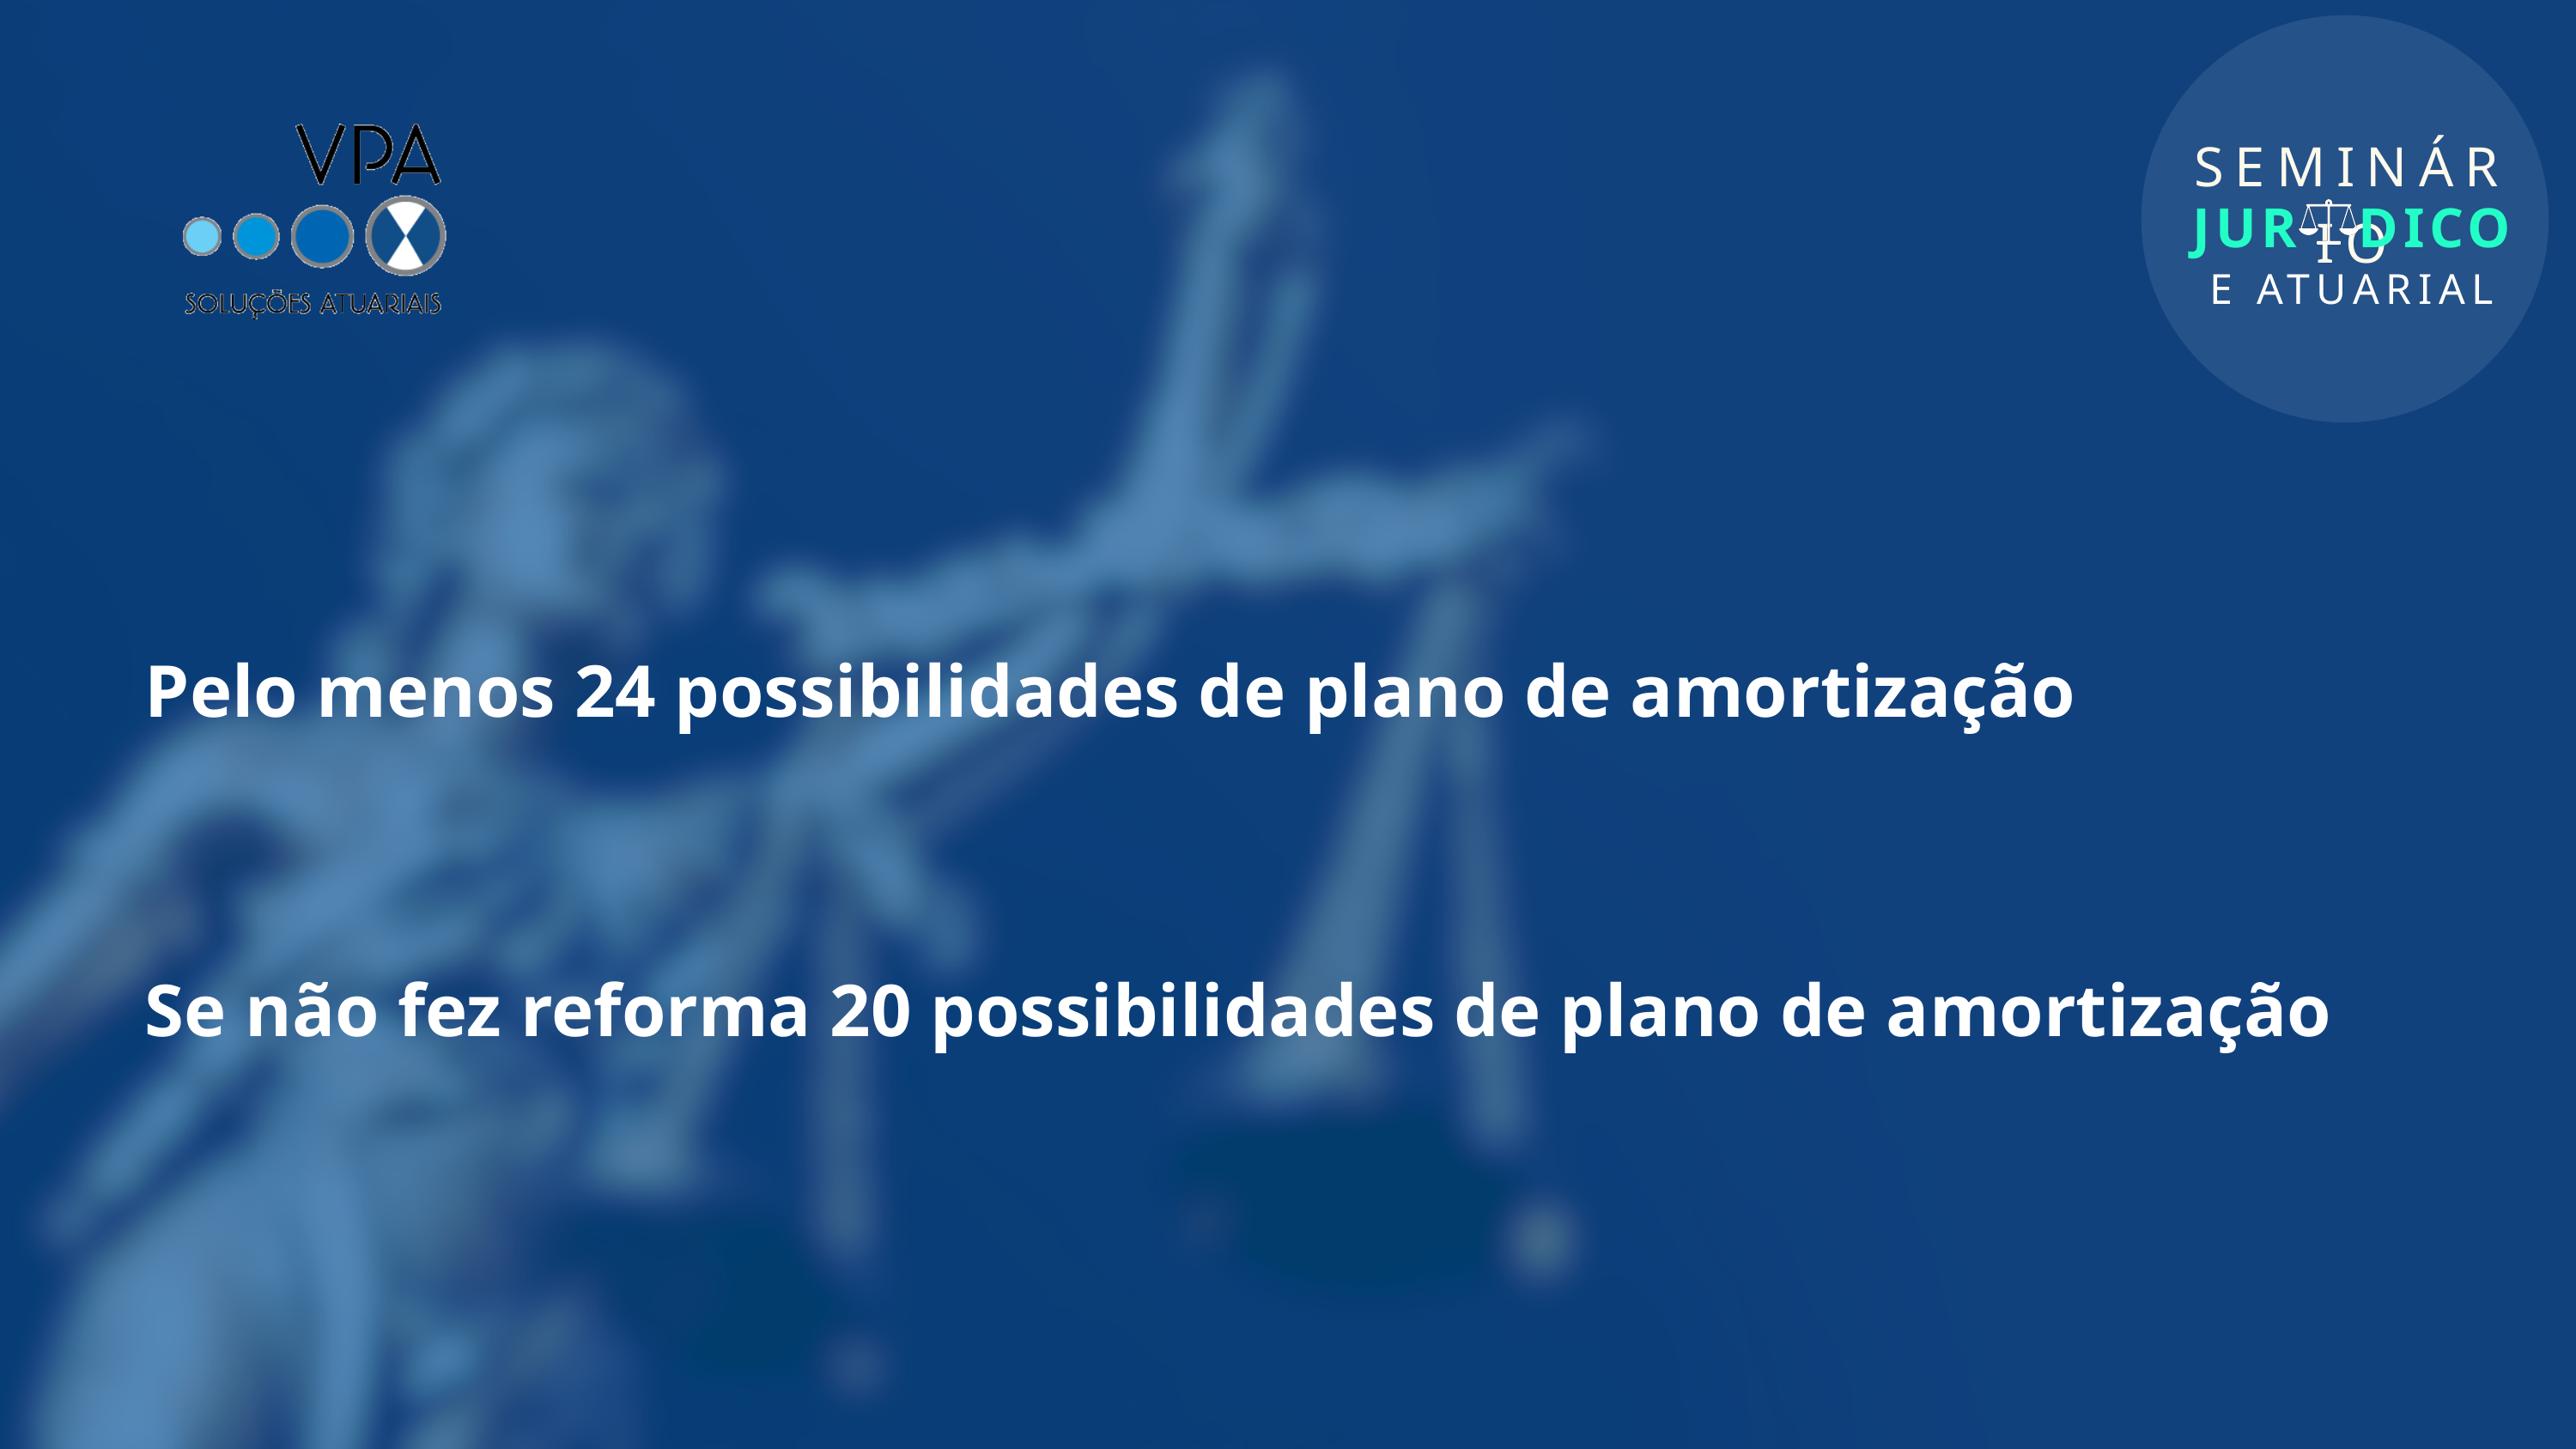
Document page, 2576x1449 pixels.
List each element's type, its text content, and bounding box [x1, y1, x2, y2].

text_box [0, 0, 2576, 1449]
text_box Pelo menos 24 possibilidades de plano de amortização Se não fez reforma 20 possibilidades de plano de amortização [144, 413, 2469, 1052]
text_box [2141, 15, 2549, 423]
picture [182, 123, 448, 320]
